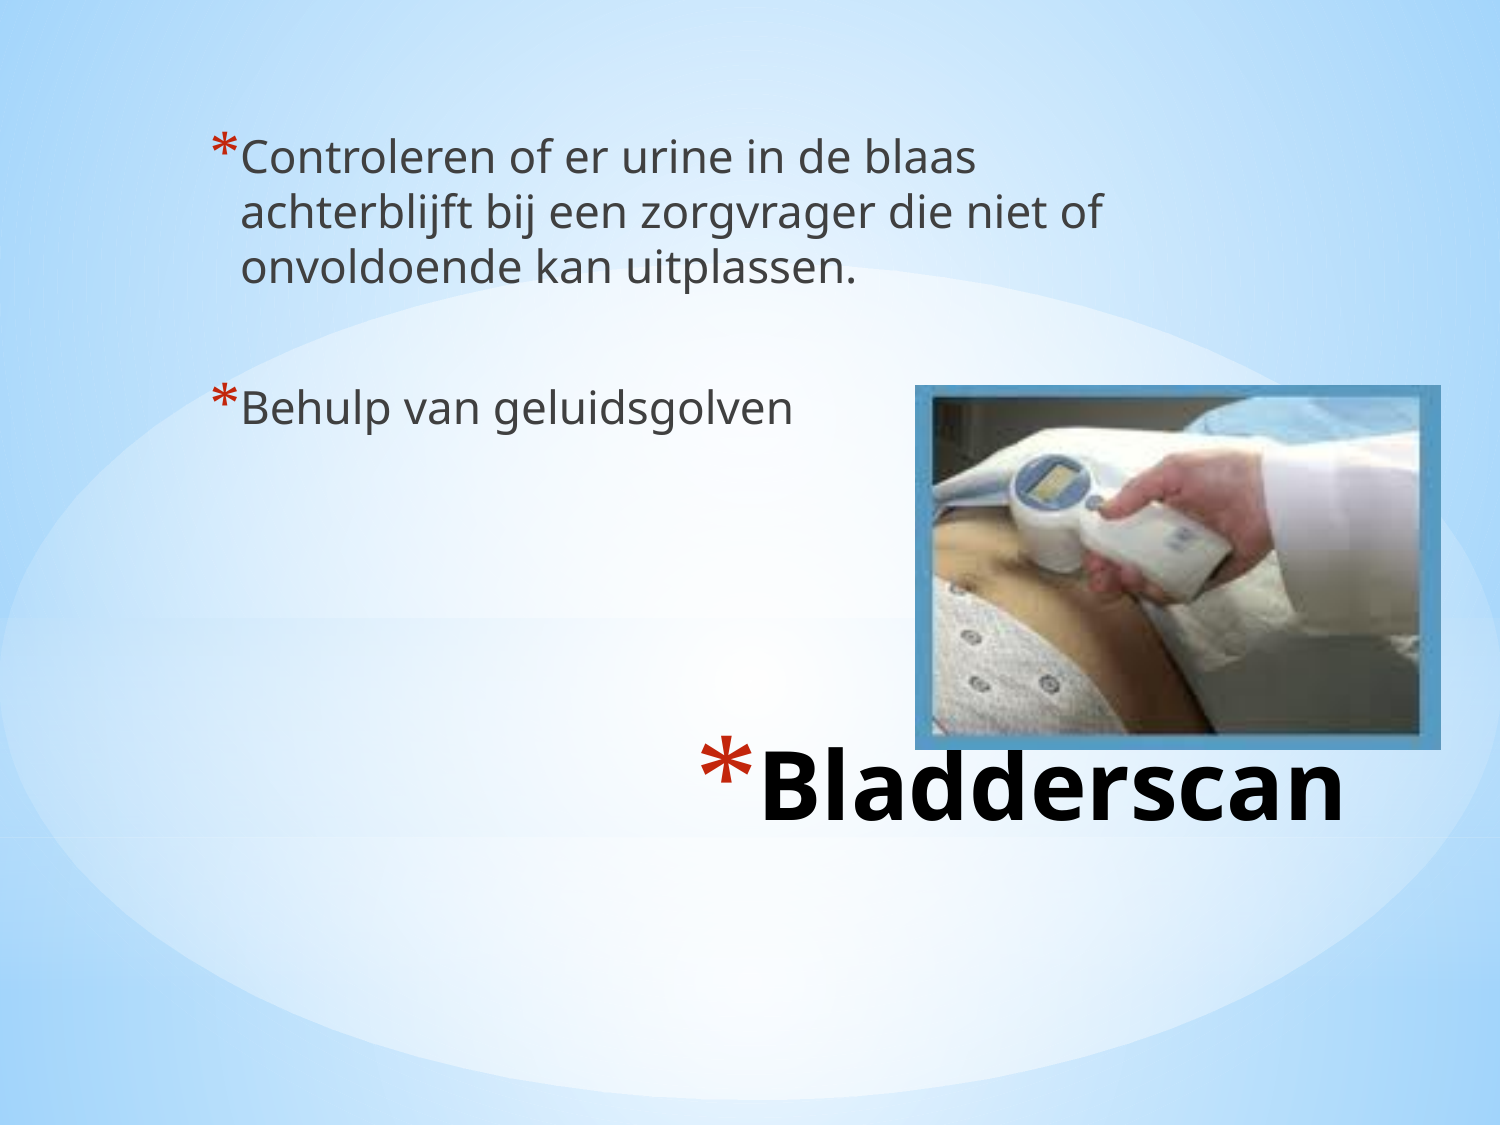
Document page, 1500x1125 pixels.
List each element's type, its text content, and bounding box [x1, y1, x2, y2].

list Controleren of er urine in de blaas achterblijft bij een zorgvrager die niet of onvoldoende kan uitplassen. Behulp van geluidsgolven [187, 120, 1238, 690]
title Bladderscan [294, 717, 1363, 905]
picture [915, 385, 1441, 750]
